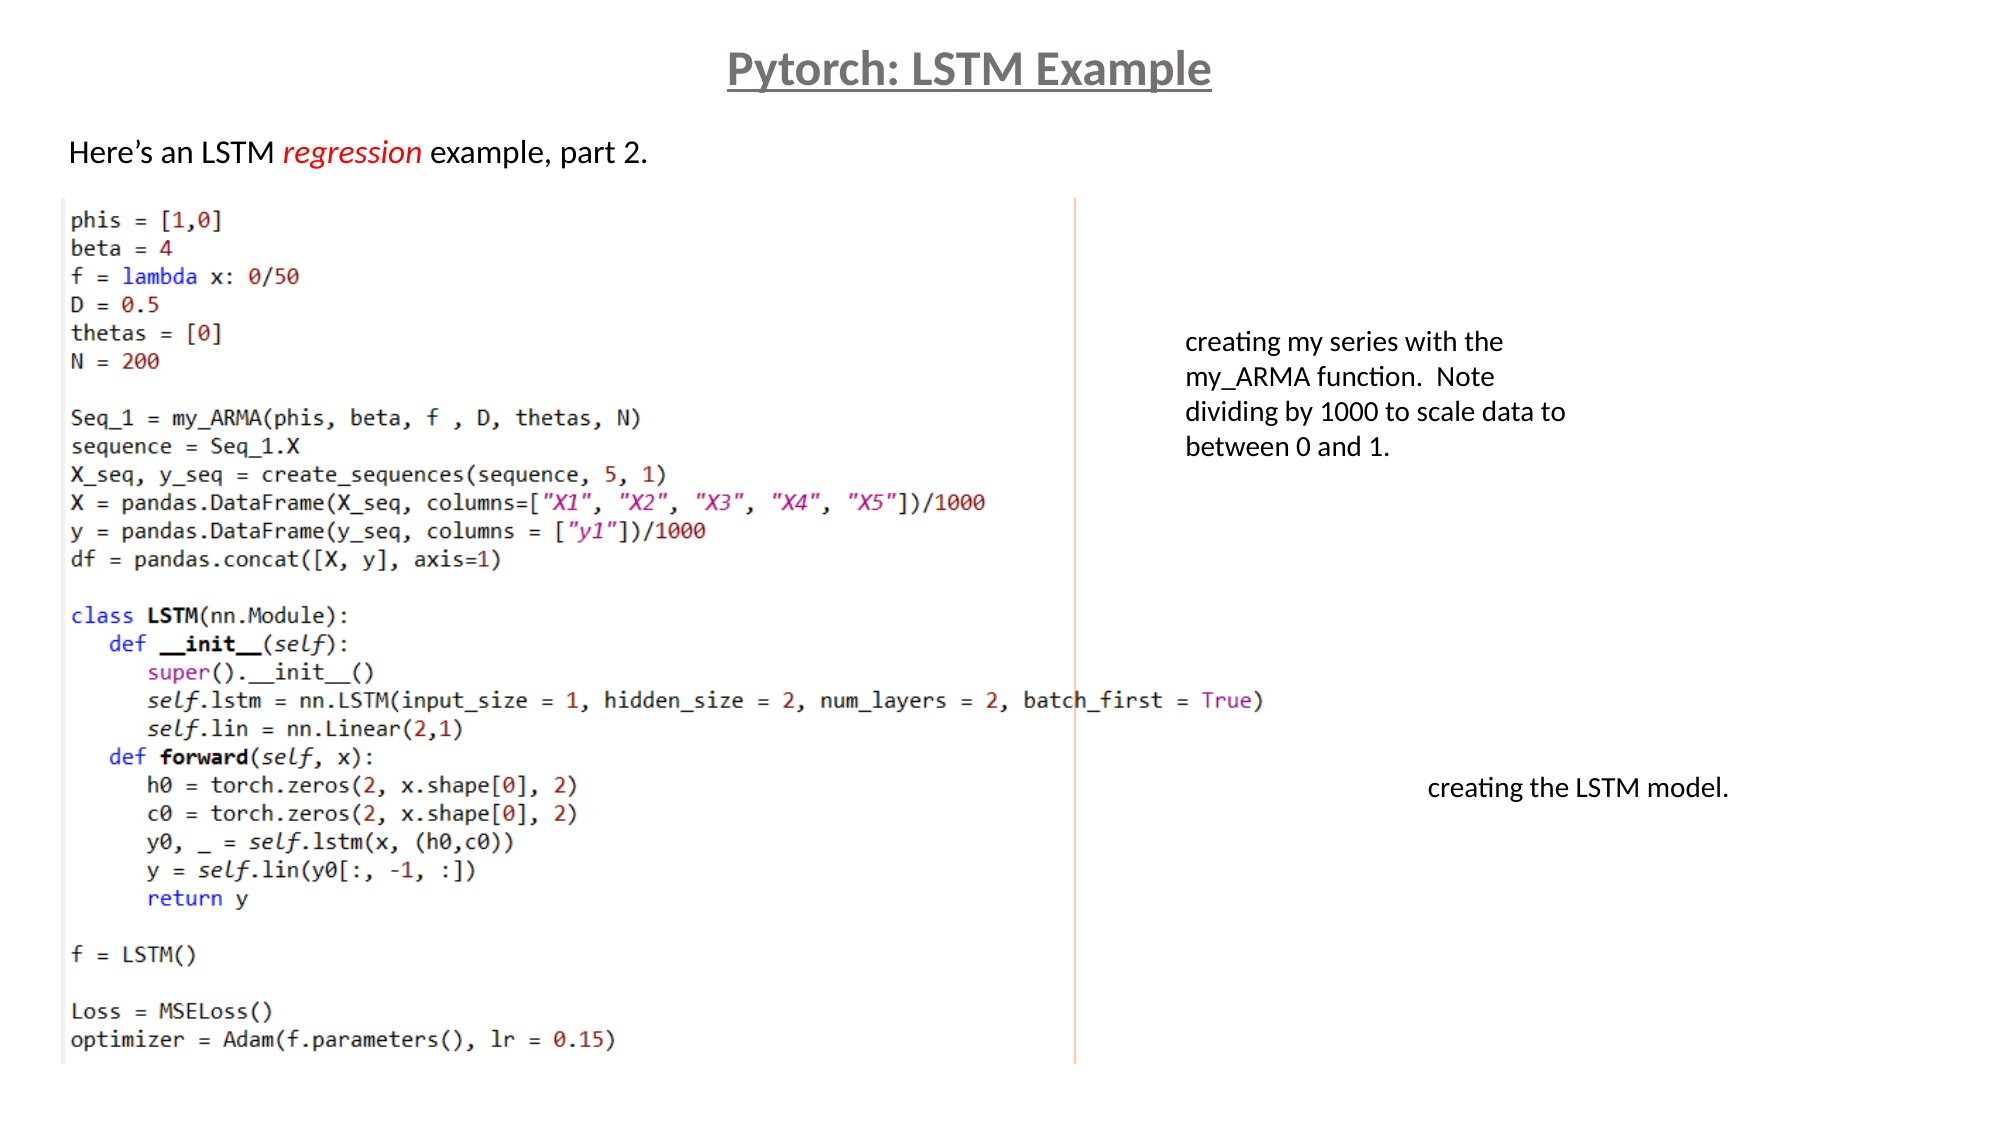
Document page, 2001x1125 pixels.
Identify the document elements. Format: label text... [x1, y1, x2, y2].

picture [61, 198, 1282, 1064]
text_box creating my series with the my_ARMA function. Note dividing by 1000 to scale data to between 0 and 1. [1282, 315, 1603, 470]
text_box creating the LSTM model. [1413, 761, 1752, 811]
text_box Here’s an LSTM regression example, part 2. [54, 123, 737, 178]
text_box Pytorch: LSTM Example [712, 28, 1228, 104]
